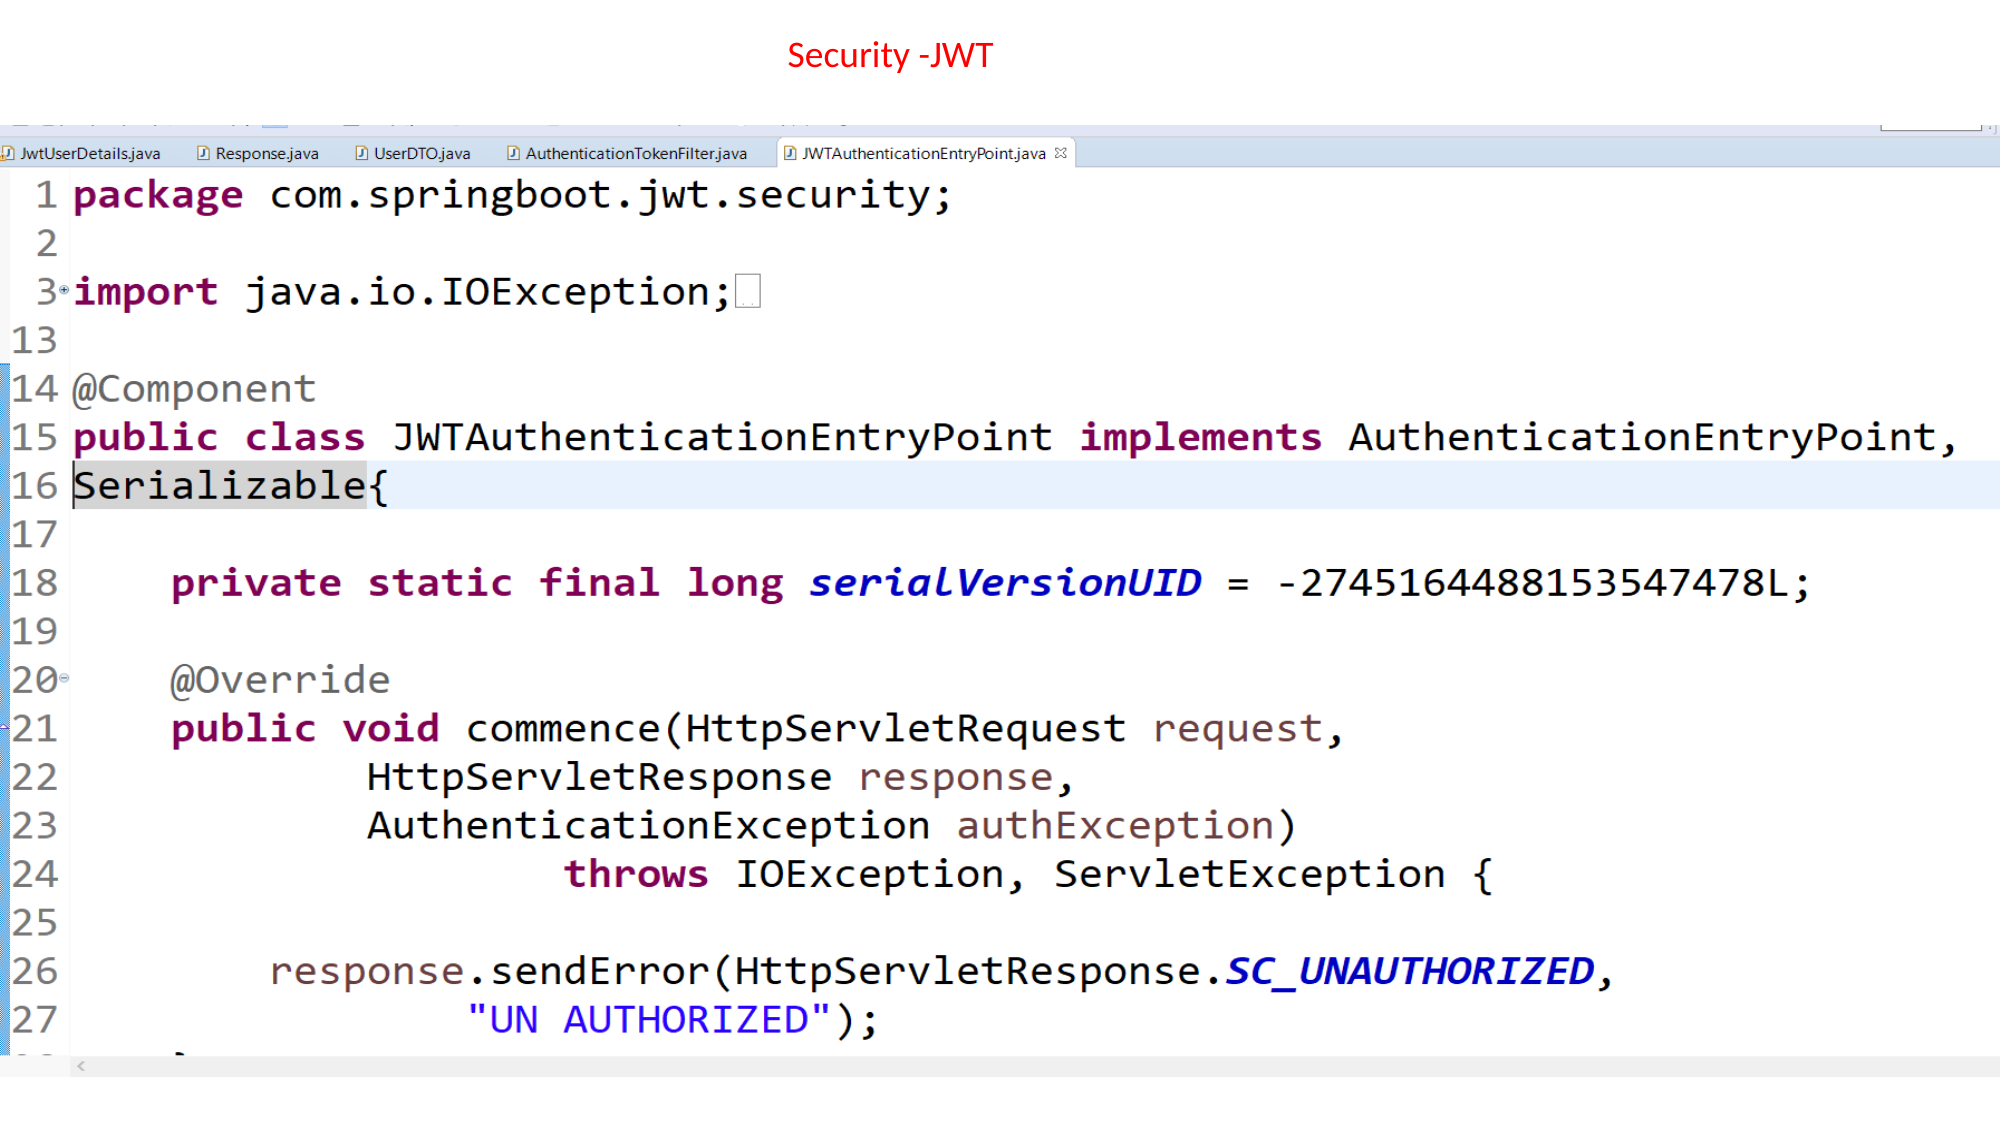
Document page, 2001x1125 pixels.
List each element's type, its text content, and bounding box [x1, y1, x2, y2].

text_box Security -JWT [368, 16, 1413, 88]
picture [0, 125, 2000, 1077]
